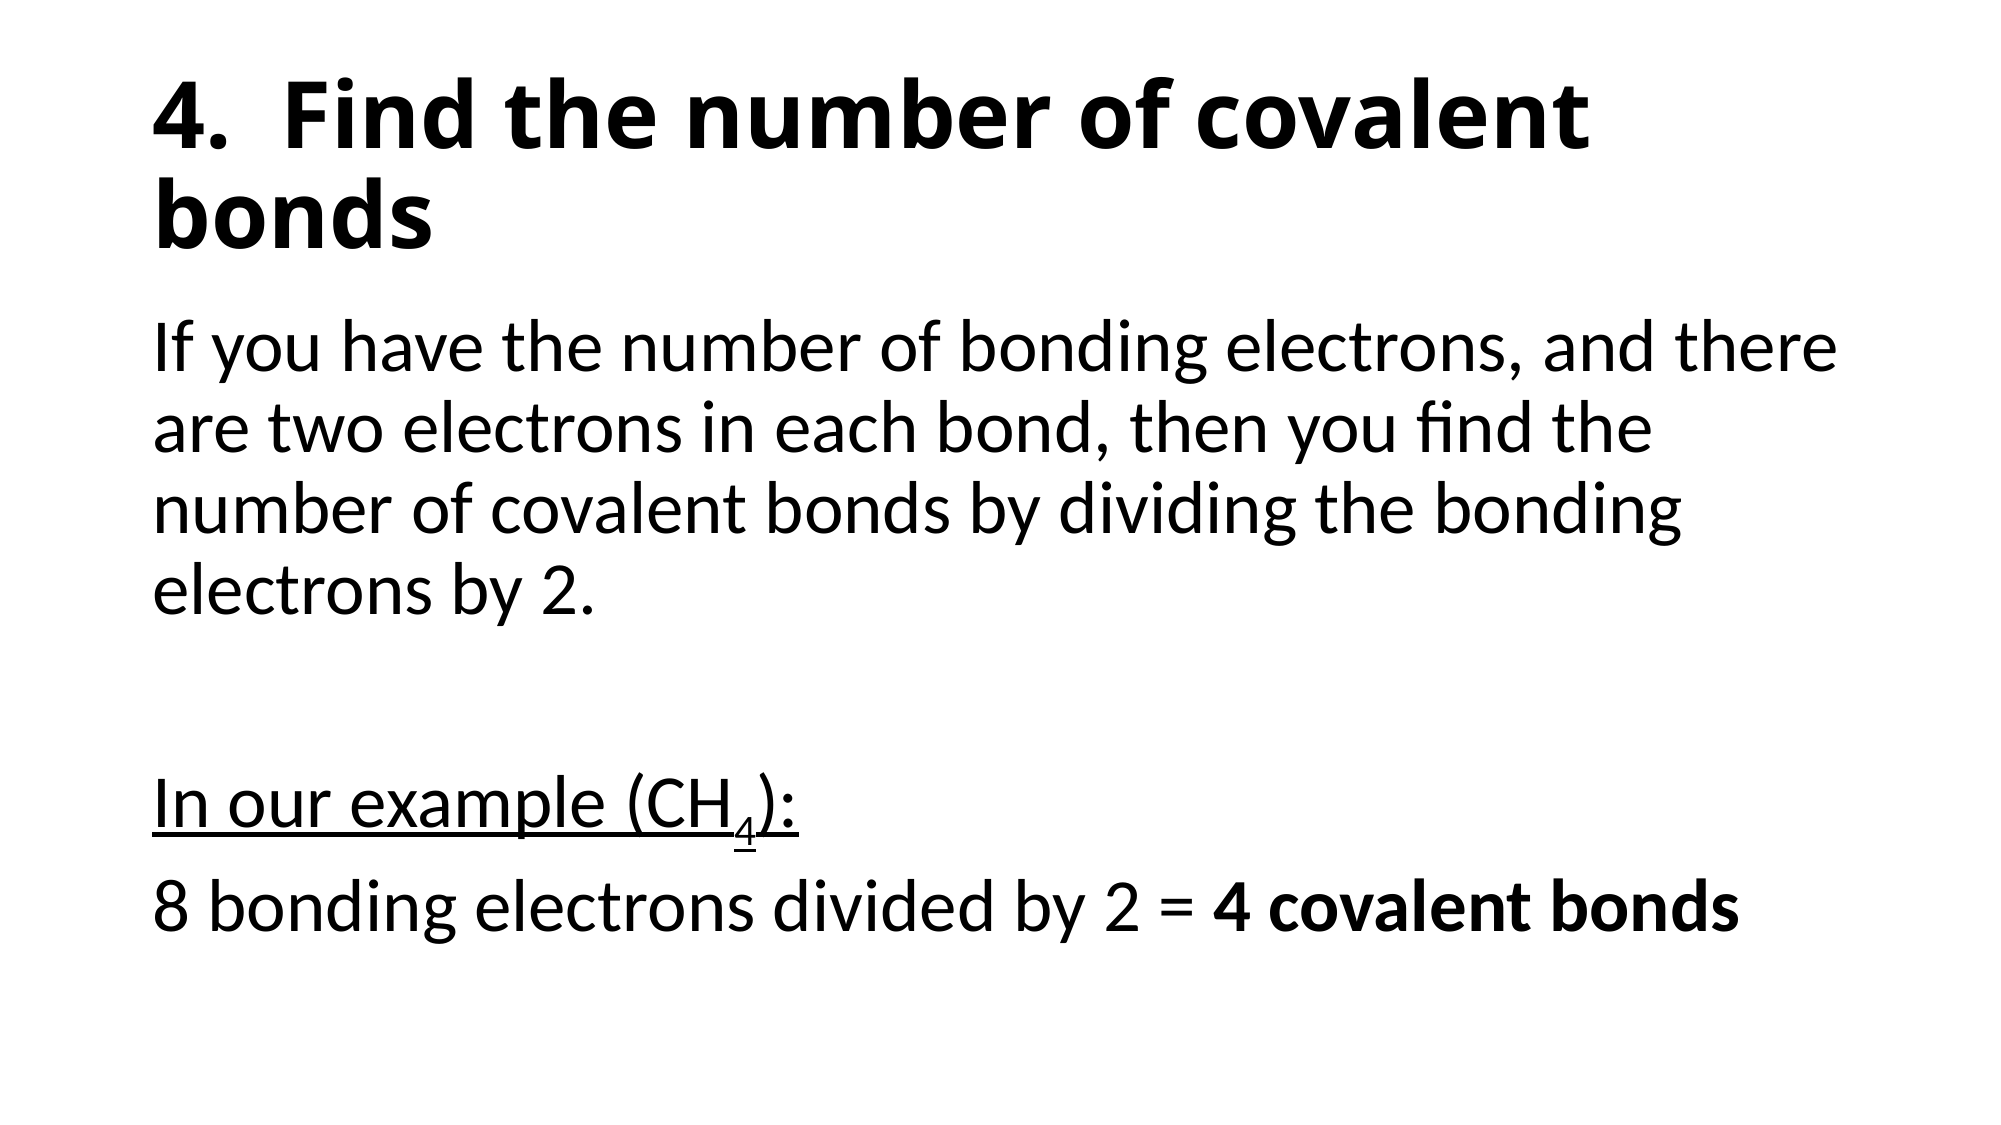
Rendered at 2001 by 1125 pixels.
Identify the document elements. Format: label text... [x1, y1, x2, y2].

list If you have the number of bonding electrons, and there are two electrons in each bond, then you find the number of covalent bonds by dividing the bonding electrons by 2. In our example (CH4): 8 bonding electrons divided by 2 = 4 covalent bonds [137, 299, 1863, 1014]
title 4. Find the number of covalent bonds [137, 59, 1863, 278]
